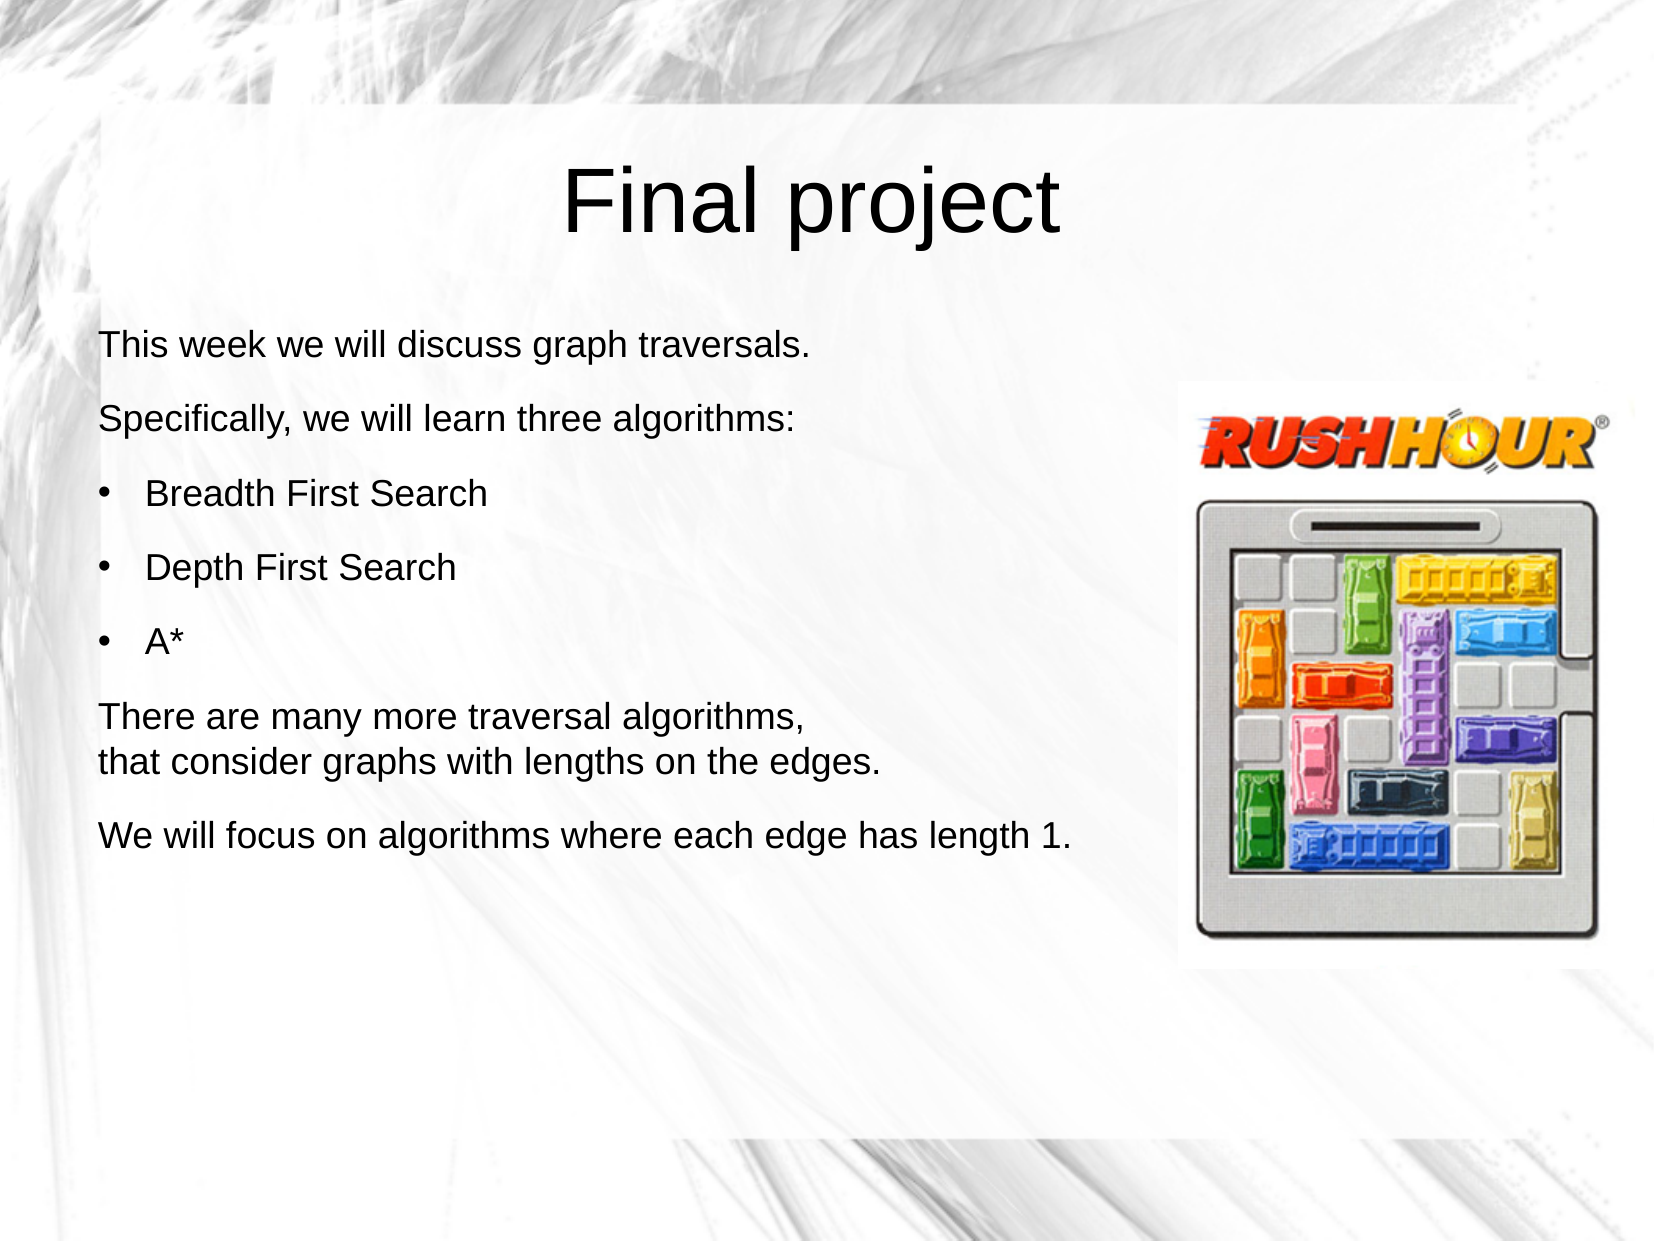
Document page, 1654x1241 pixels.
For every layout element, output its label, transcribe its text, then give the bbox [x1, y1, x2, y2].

title Final project [118, 112, 1506, 281]
list This week we will discuss graph traversals. Specifically, we will learn three algorithms: Breadth First Search Depth First Search A* There are many more traversal algorithms, that consider graphs with lengths on the edges. We will focus on algorithms where each edge has length 1. [97, 319, 1551, 1102]
picture [0, 0, 1654, 1241]
